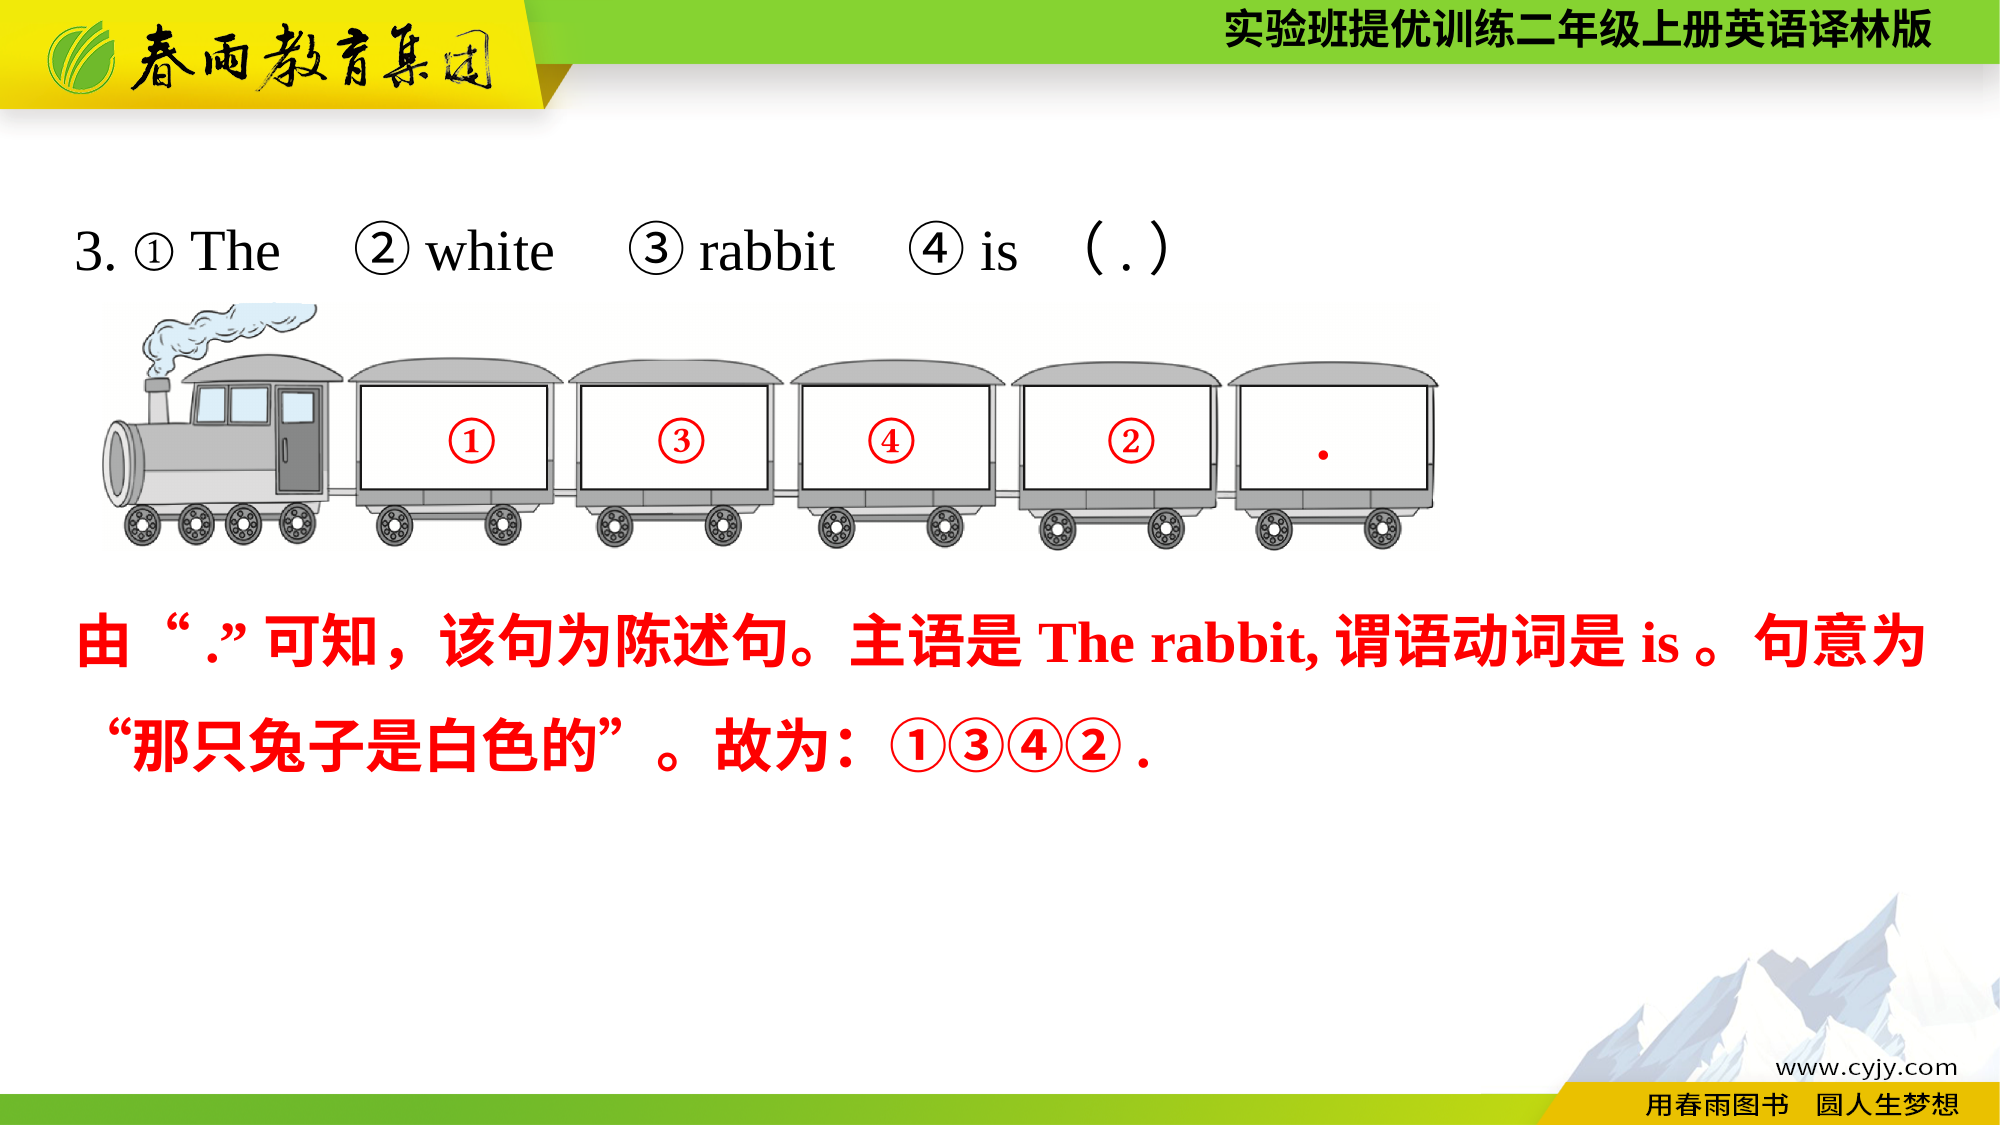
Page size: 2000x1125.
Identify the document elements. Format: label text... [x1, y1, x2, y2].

picture [0, 0, 2000, 1125]
list 3. ①The ②white ③rabbit ④is （.） [59, 169, 1944, 278]
text_box 由“.”可知，该句为陈述句。主语是The rabbit,谓语动词是is。句意为“那只兔子是白色的”。故为：①③④②. [59, 561, 1944, 787]
